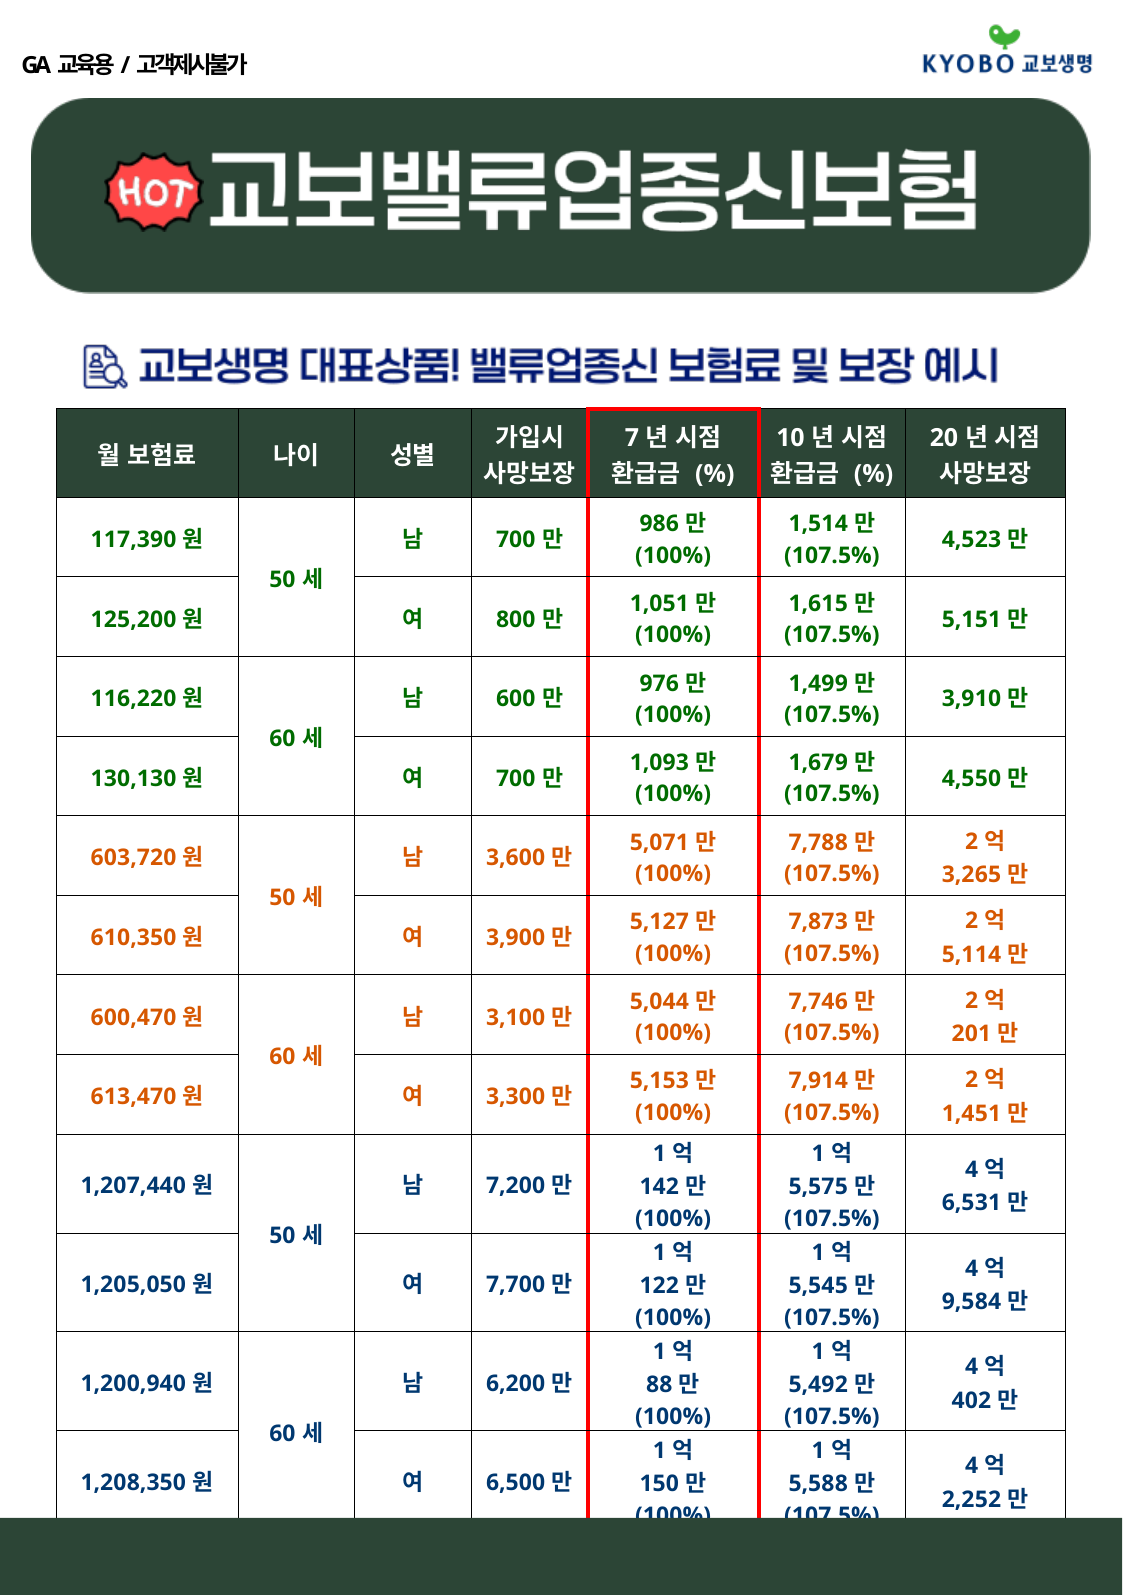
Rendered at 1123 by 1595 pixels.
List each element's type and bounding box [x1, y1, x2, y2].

text_box [0, 0, 1123, 1595]
